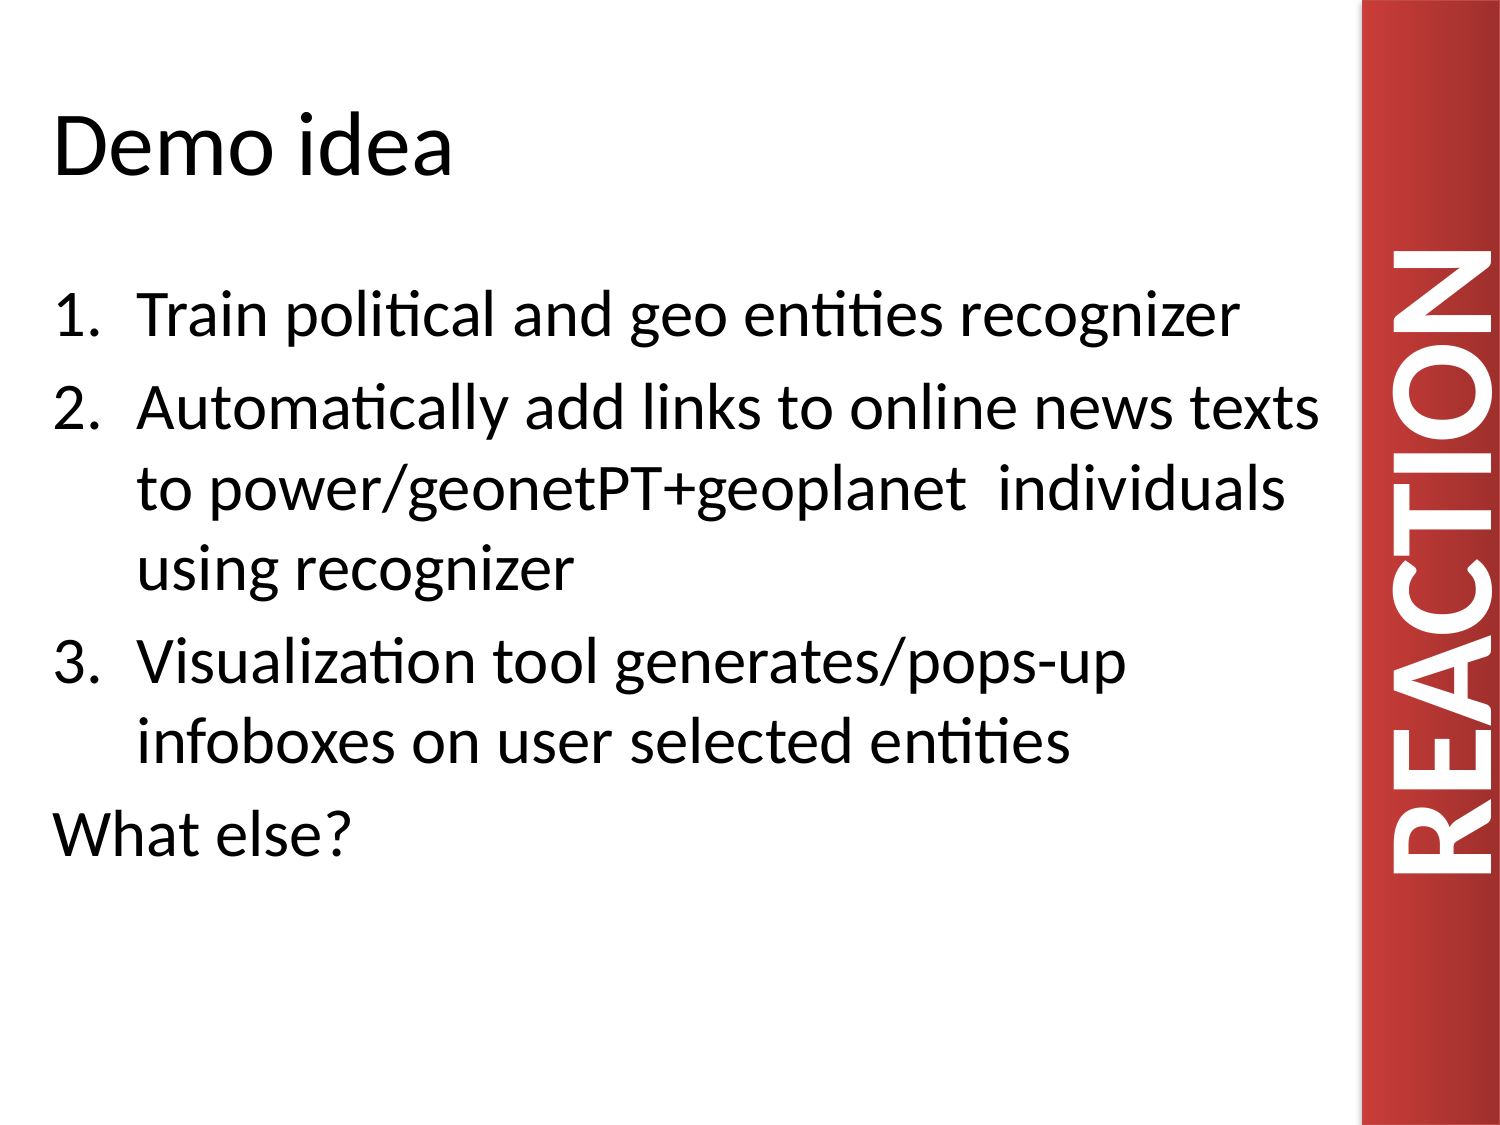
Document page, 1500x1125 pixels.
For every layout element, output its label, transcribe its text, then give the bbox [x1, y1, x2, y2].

title Demo idea [37, 44, 1388, 233]
list Train political and geo entities recognizer Automatically add links to online news texts to power/geonetPT+geoplanet individuals using recognizer Visualization tool generates/pops-up infoboxes on user selected entities What else? [37, 262, 1388, 1006]
